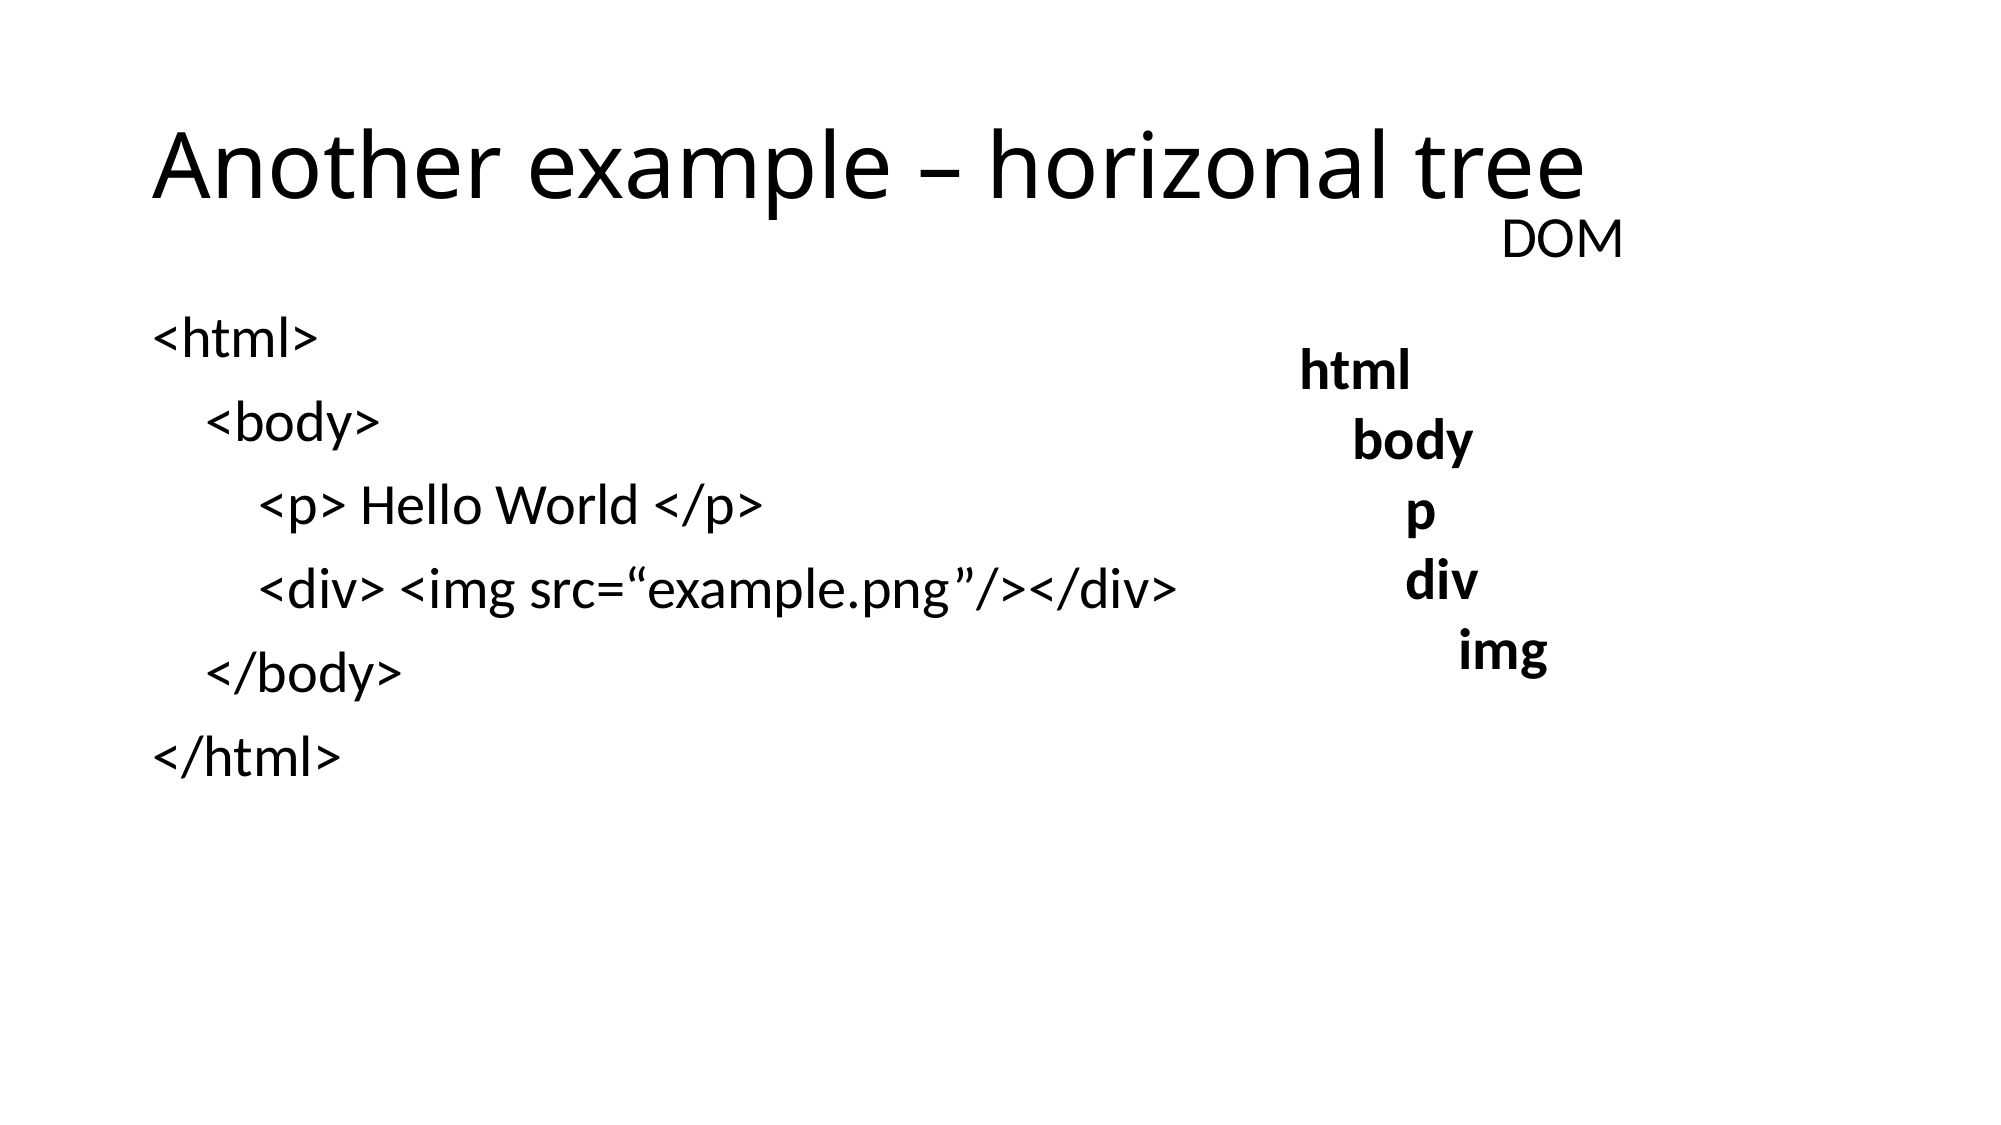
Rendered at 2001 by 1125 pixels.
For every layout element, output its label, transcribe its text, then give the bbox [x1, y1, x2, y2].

text_box DOM [1486, 191, 1640, 277]
title Another example – horizonal tree [137, 59, 1863, 278]
text_box html body p div img [1284, 323, 1863, 759]
list <html> <body> <p> Hello World </p> <div> <img src=“example.png”/></div> </body> </html> [137, 299, 1243, 1014]
